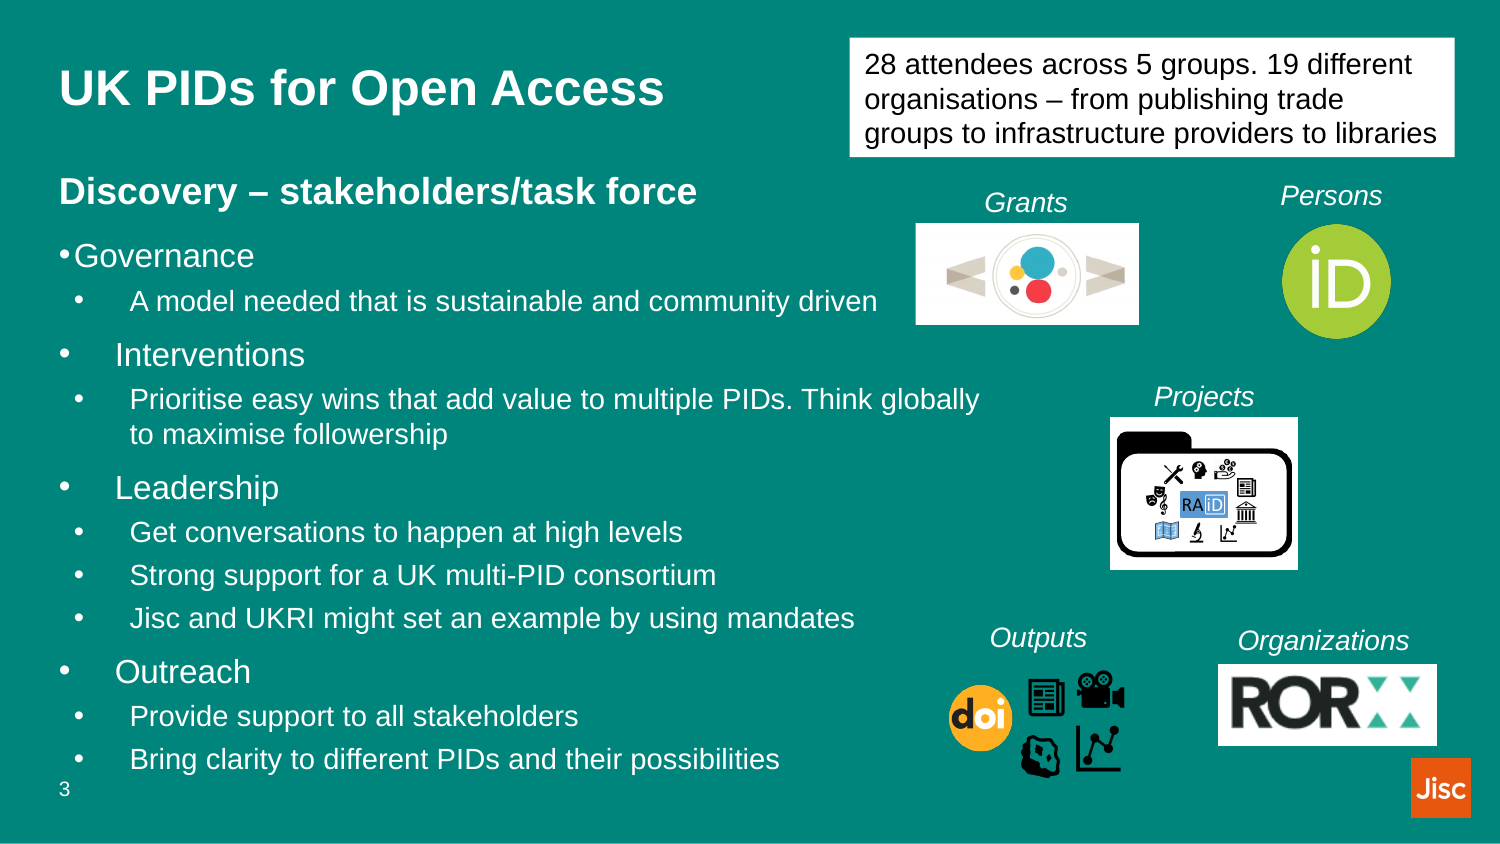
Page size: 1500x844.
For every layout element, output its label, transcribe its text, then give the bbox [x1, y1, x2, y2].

text_box Outputs [974, 612, 1105, 660]
picture [915, 223, 1139, 325]
title UK PIDs for Open Access [58, 55, 849, 112]
list Governance A model needed that is sustainable and community driven Interventions Prioritise easy wins that add value to multiple PIDs. Think globally to maximise followership Leadership Get conversations to happen at high levels Strong support for a UK multi-PID consortium Jisc and UKRI might set an example by using mandates Outreach Provide support to all stakeholders Bring clarity to different PIDs and their possibilities [58, 234, 1006, 729]
text_box 28 attendees across 5 groups. 19 different organisations – from publishing trade groups to infrastructure providers to libraries [849, 37, 1455, 158]
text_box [1110, 417, 1298, 570]
list Discovery – stakeholders/task force [58, 171, 1129, 214]
text_box Grants [969, 176, 1085, 223]
text_box Projects [1138, 370, 1272, 417]
picture [1411, 758, 1471, 818]
picture [1282, 224, 1391, 340]
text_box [947, 660, 1129, 780]
picture [1218, 664, 1437, 746]
text_box Persons [1265, 169, 1400, 220]
slide_number 3 [58, 758, 92, 818]
text_box Organizations [1222, 615, 1428, 664]
